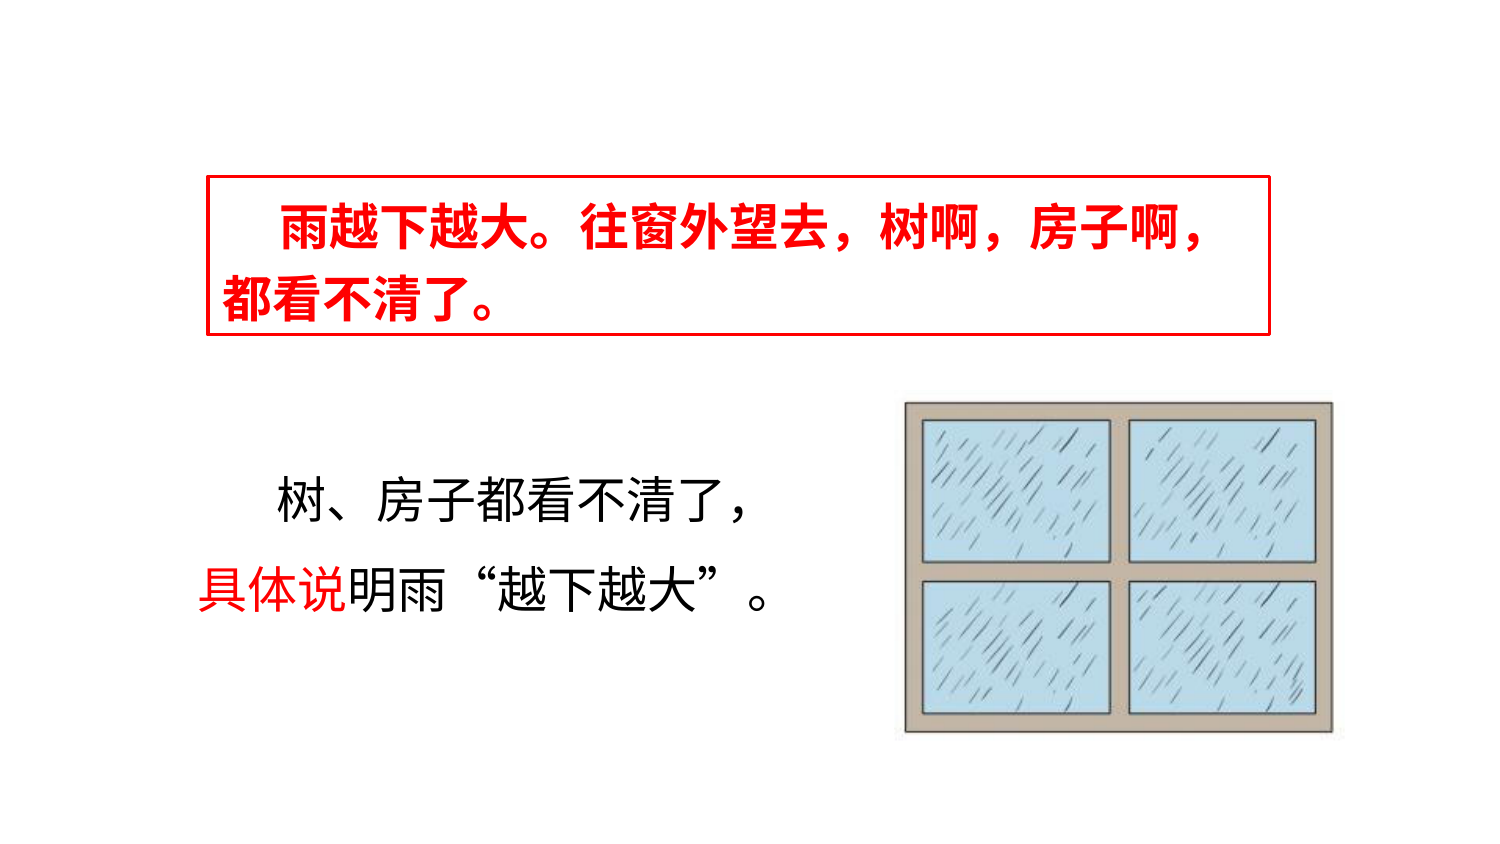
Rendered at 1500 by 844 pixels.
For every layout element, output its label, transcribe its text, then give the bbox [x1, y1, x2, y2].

text_box 雨越下越大。往窗外望去，树啊，房子啊，都看不清了。 [207, 176, 1270, 335]
text_box 树、房子都看不清了，具体说明雨“越下越大”。 [182, 430, 837, 626]
picture [894, 389, 1348, 747]
